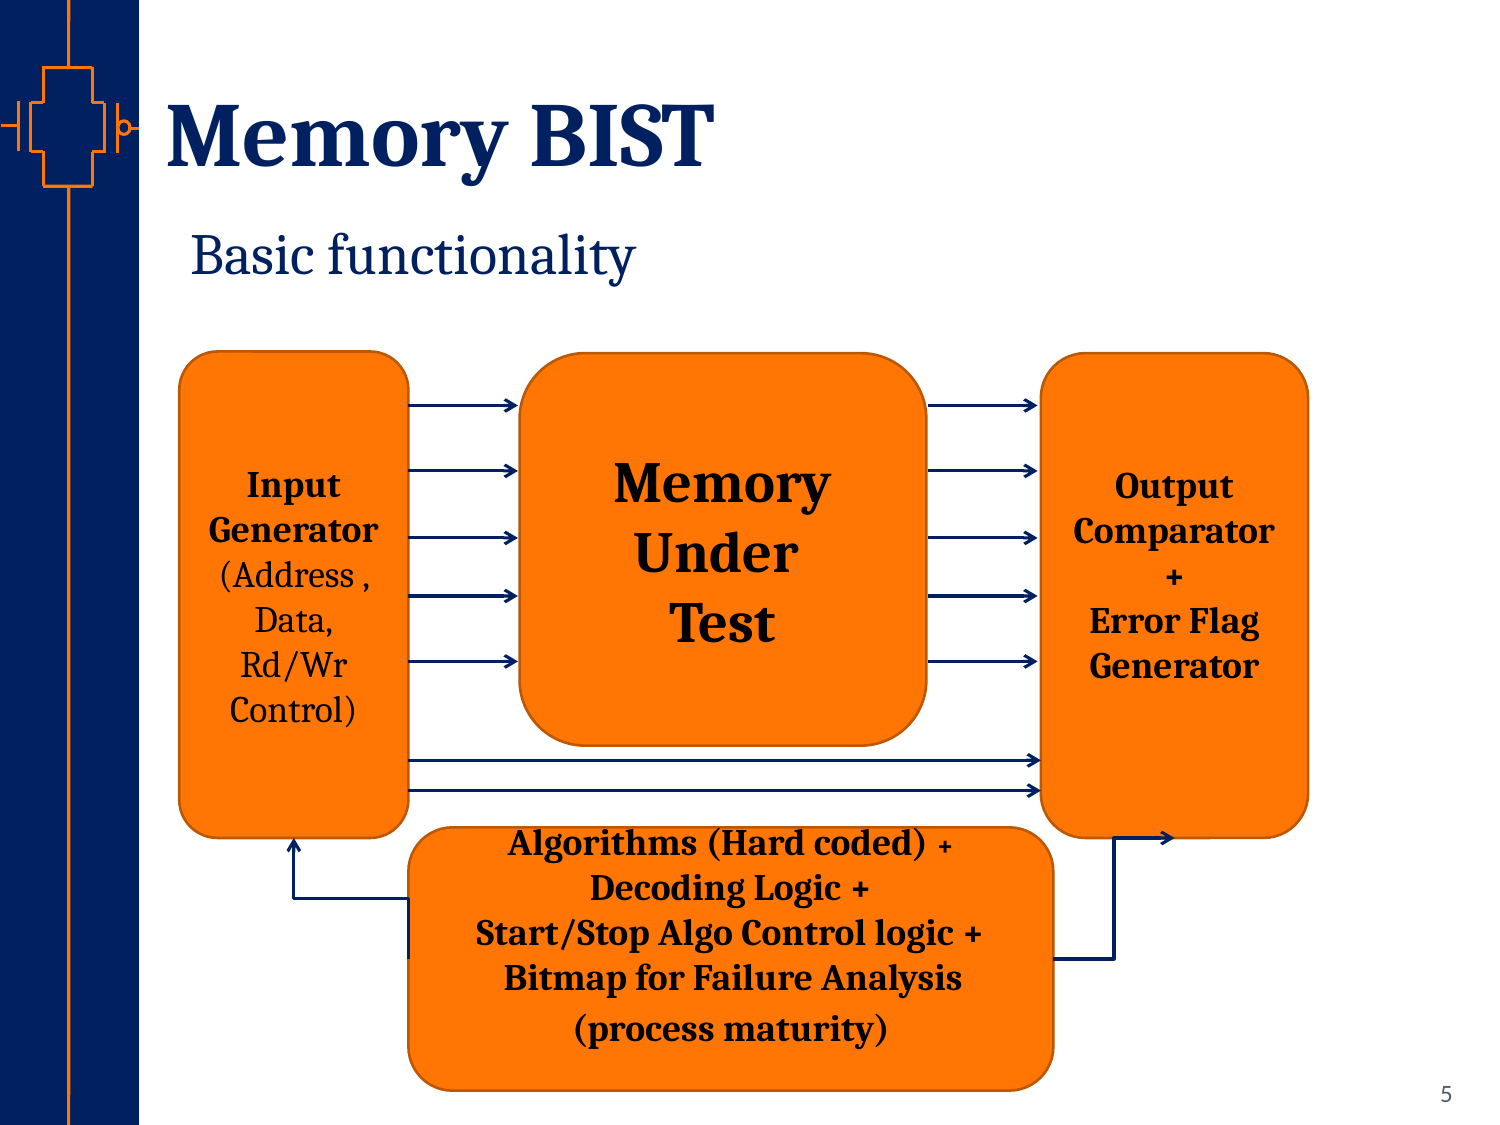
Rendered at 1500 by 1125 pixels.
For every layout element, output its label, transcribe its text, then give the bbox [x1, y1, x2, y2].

list Basic functionality [150, 173, 1488, 1063]
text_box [178, 351, 1309, 1091]
title Memory BIST [150, 35, 1338, 173]
slide_number 5 [1425, 1063, 1488, 1123]
